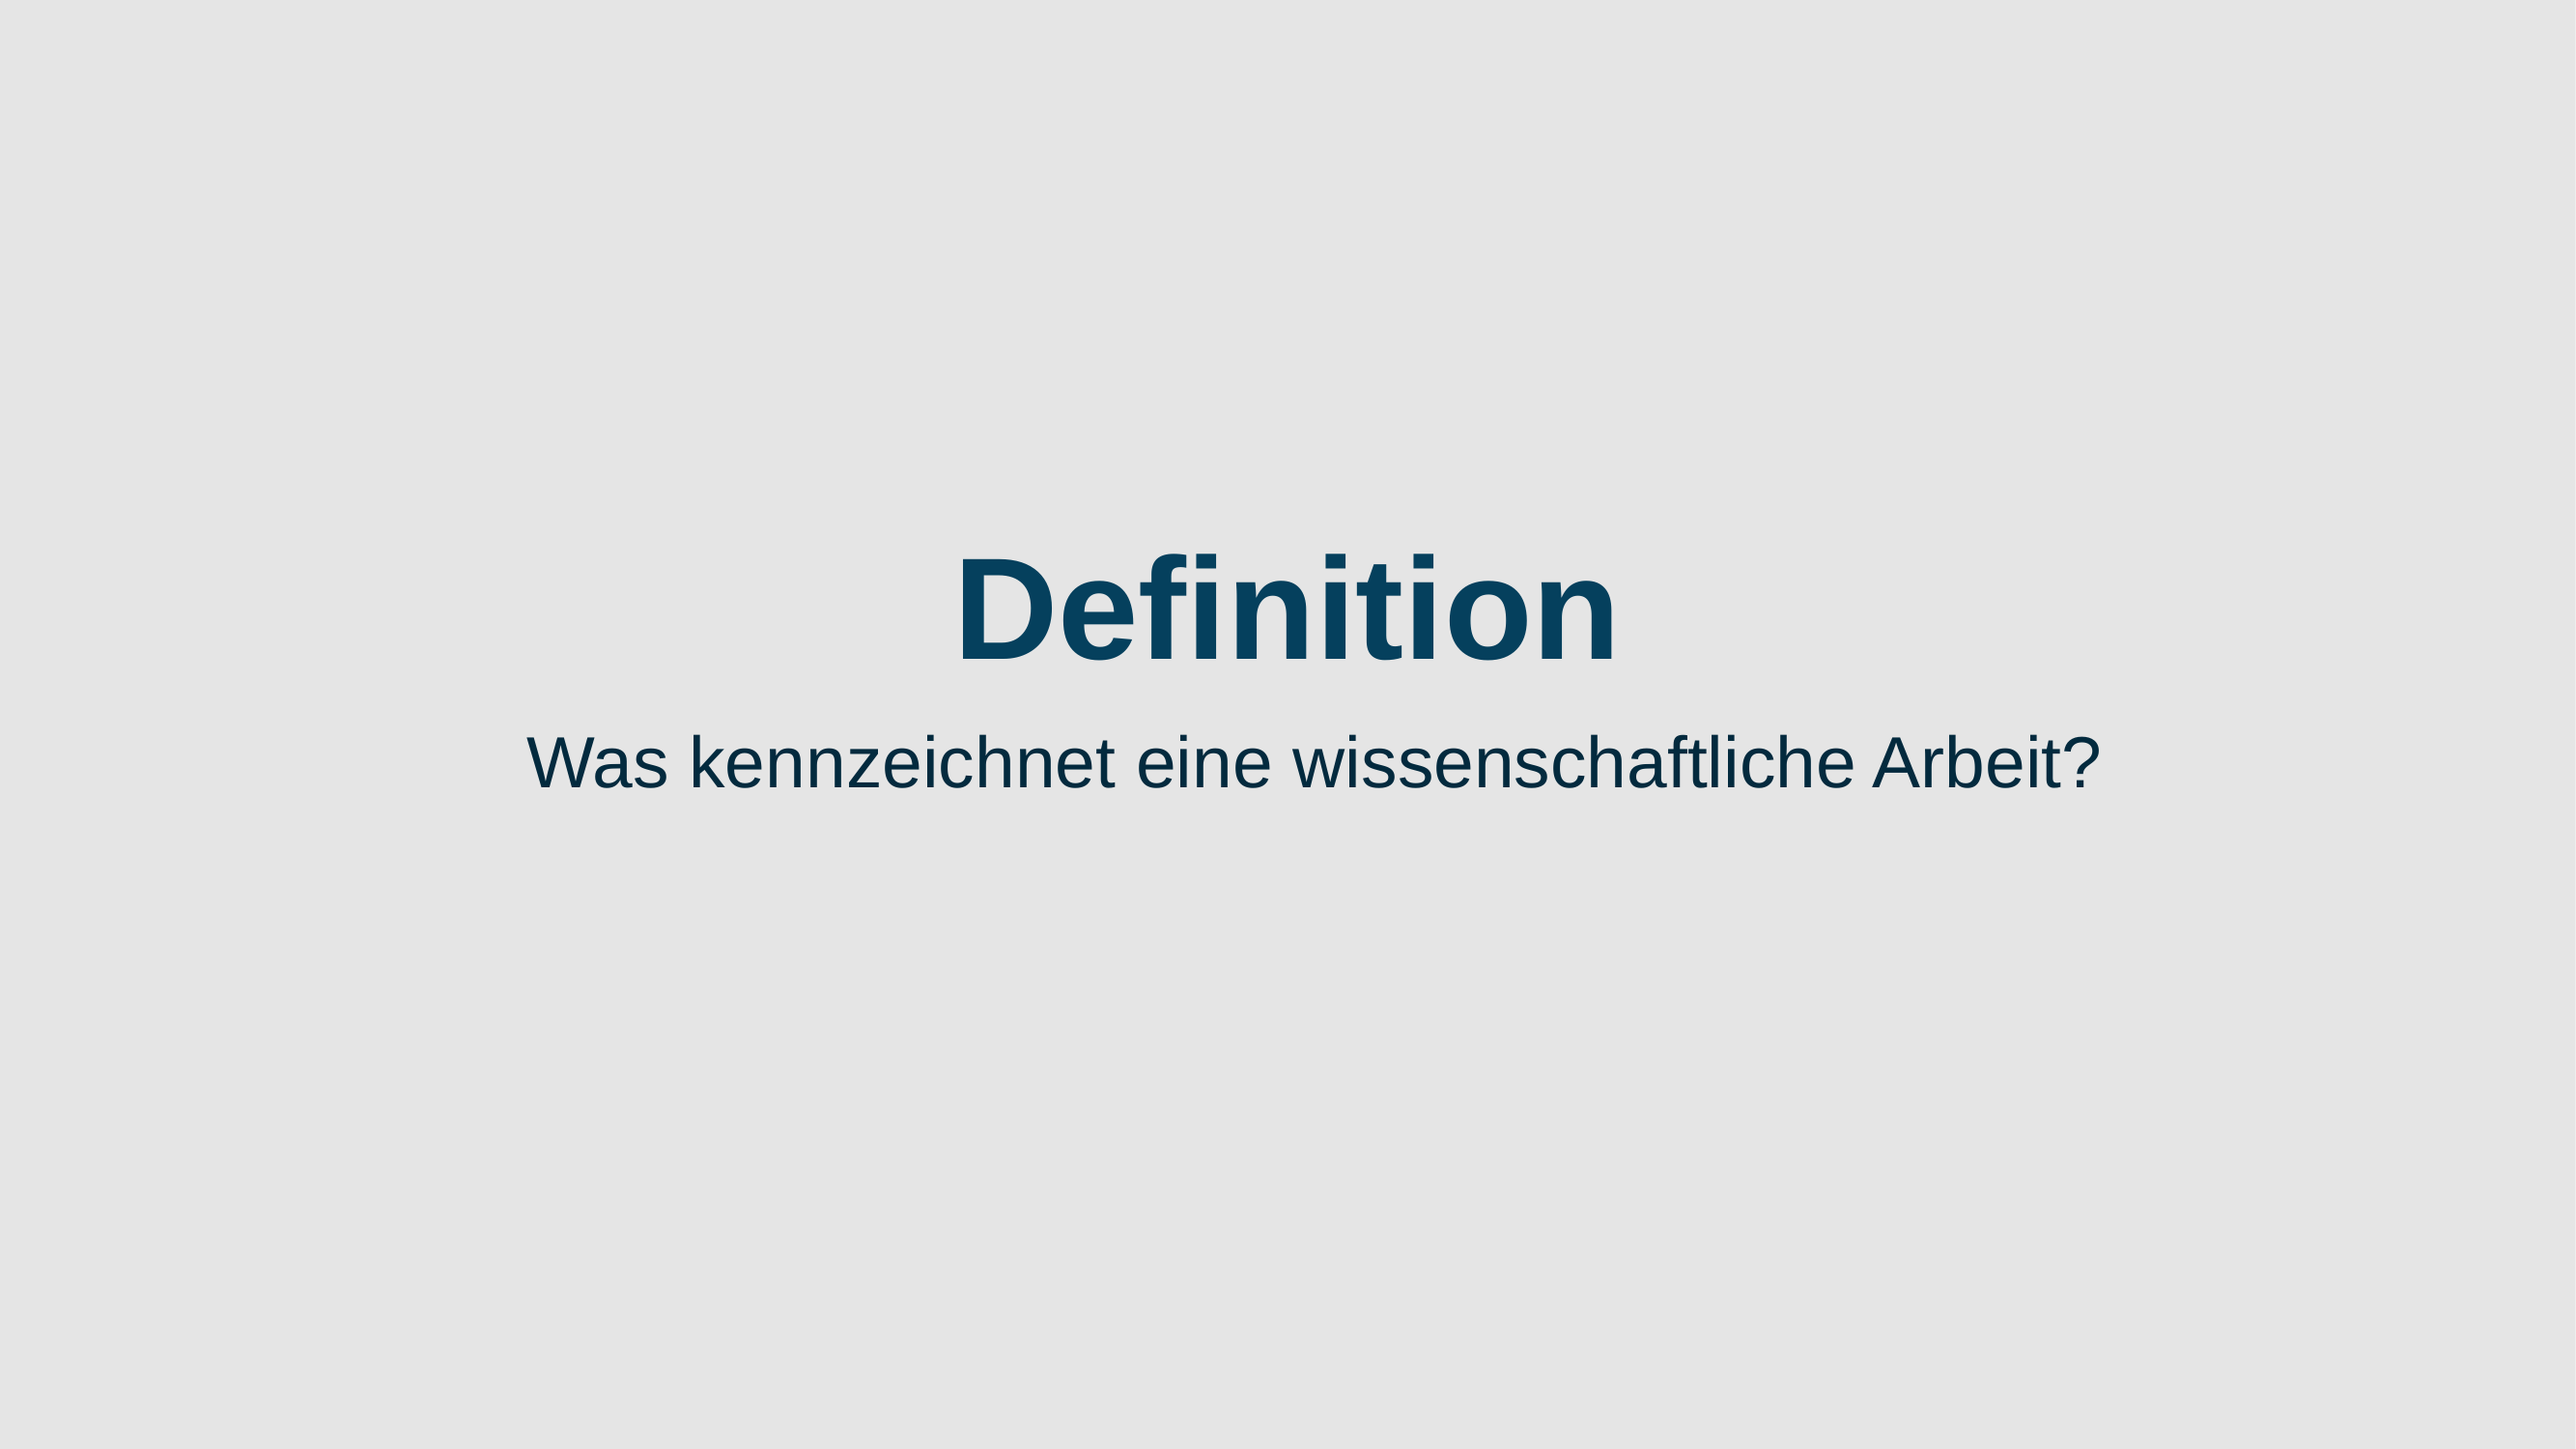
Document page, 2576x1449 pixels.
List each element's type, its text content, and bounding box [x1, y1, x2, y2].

list Was kennzeichnet eine wissenschaftliche Arbeit? [382, 708, 2194, 878]
title Definition [184, 506, 2392, 696]
